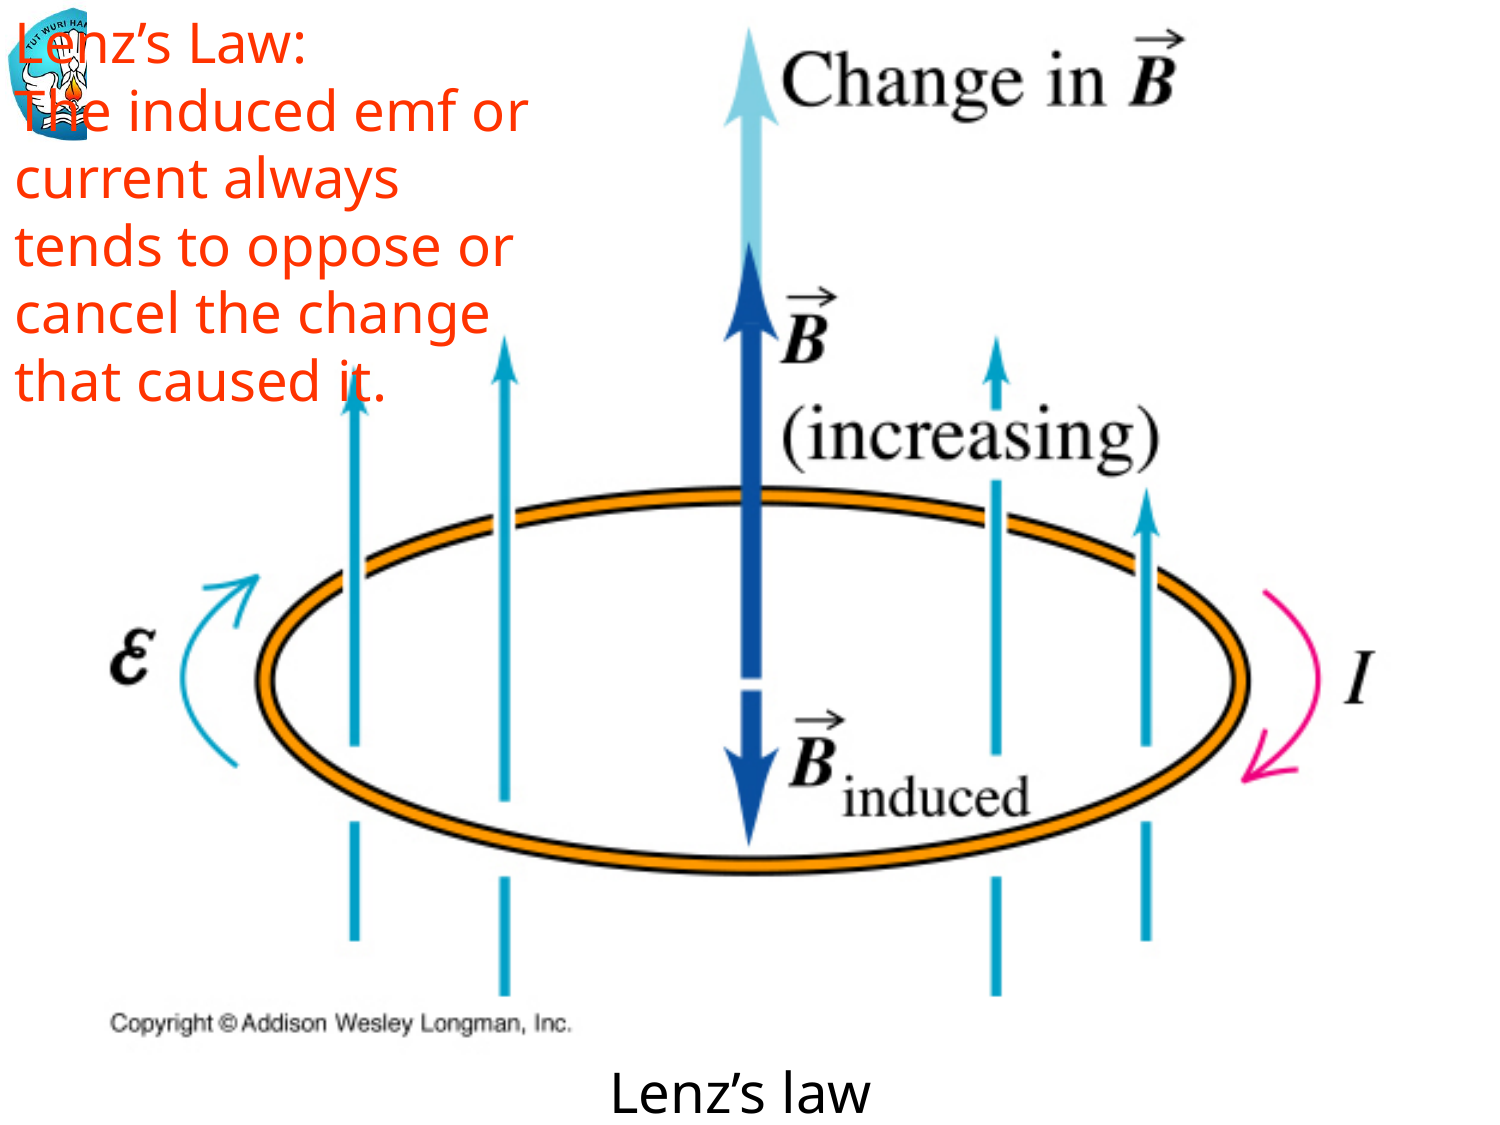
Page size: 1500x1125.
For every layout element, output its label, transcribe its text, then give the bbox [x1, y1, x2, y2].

picture [87, 0, 1401, 1057]
text_box Lenz’s law [393, 1065, 1088, 1125]
text_box Lenz’s Law: The induced emf or current always tends to oppose or cancel the change that caused it. [0, 0, 85, 420]
